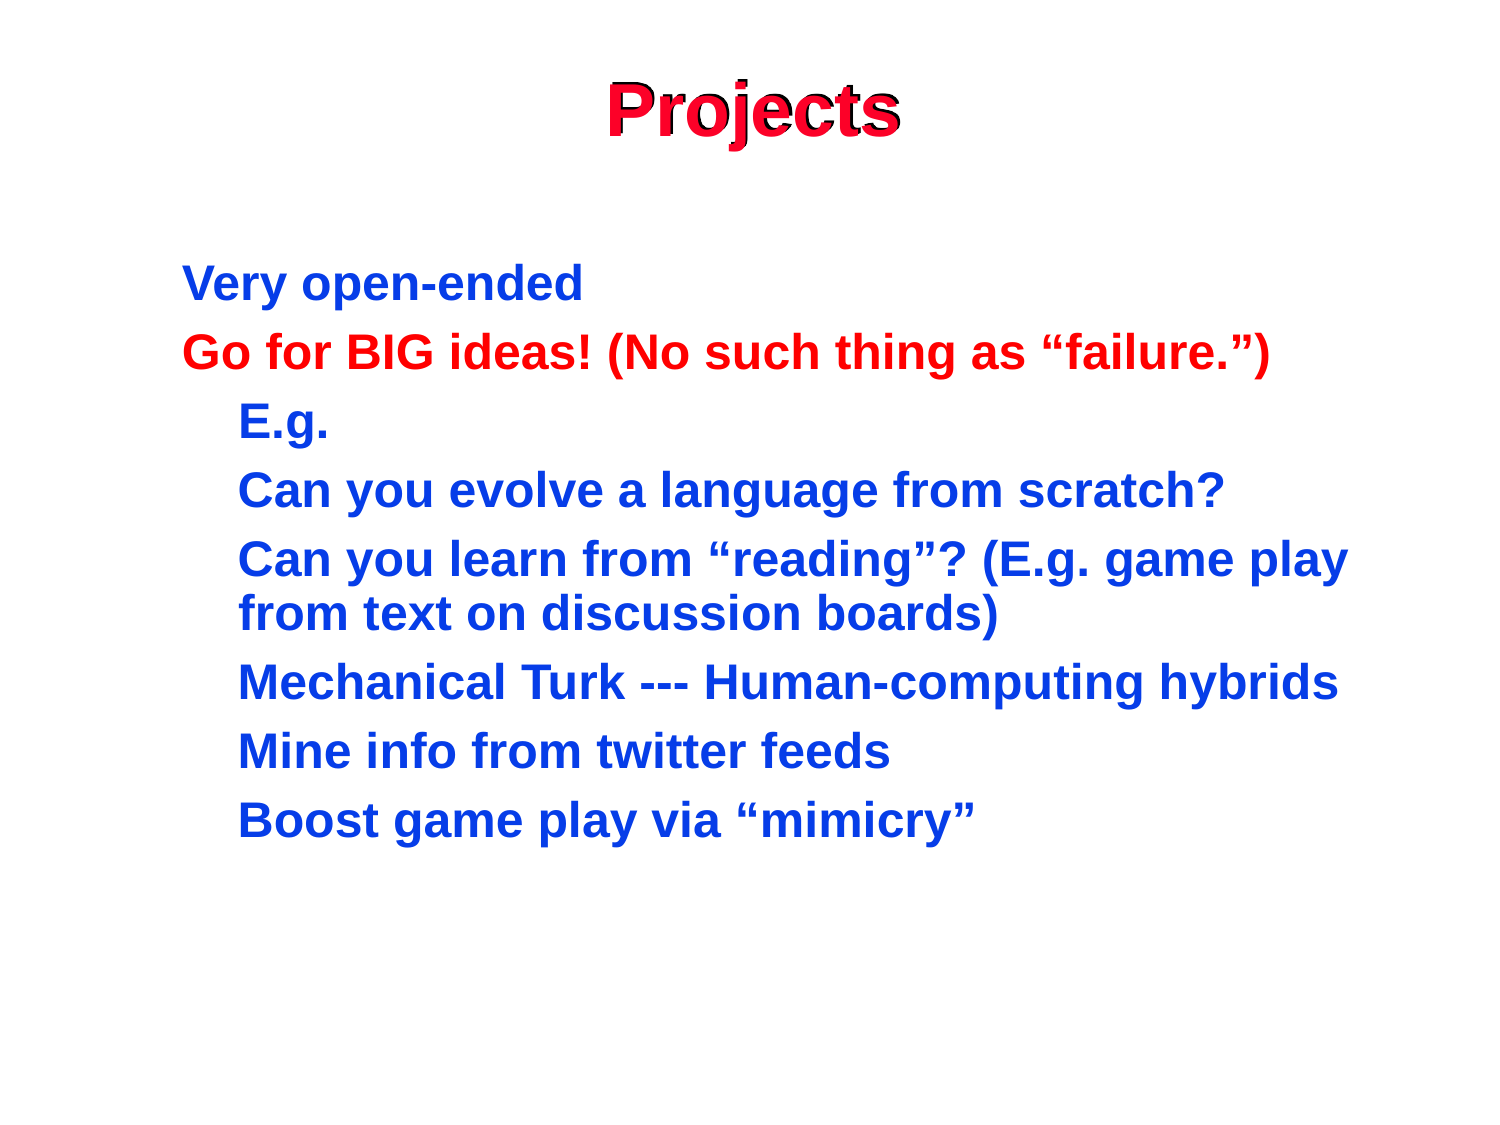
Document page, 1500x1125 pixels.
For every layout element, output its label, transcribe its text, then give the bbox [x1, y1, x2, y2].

title Projects [163, 37, 1344, 186]
list Very open-ended Go for BIG ideas! (No such thing as “failure.”) E.g. Can you evolve a language from scratch? Can you learn from “reading”? (E.g. game play from text on discussion boards) Mechanical Turk --- Human-computing hybrids Mine info from twitter feeds Boost game play via “mimicry” [166, 249, 1400, 923]
